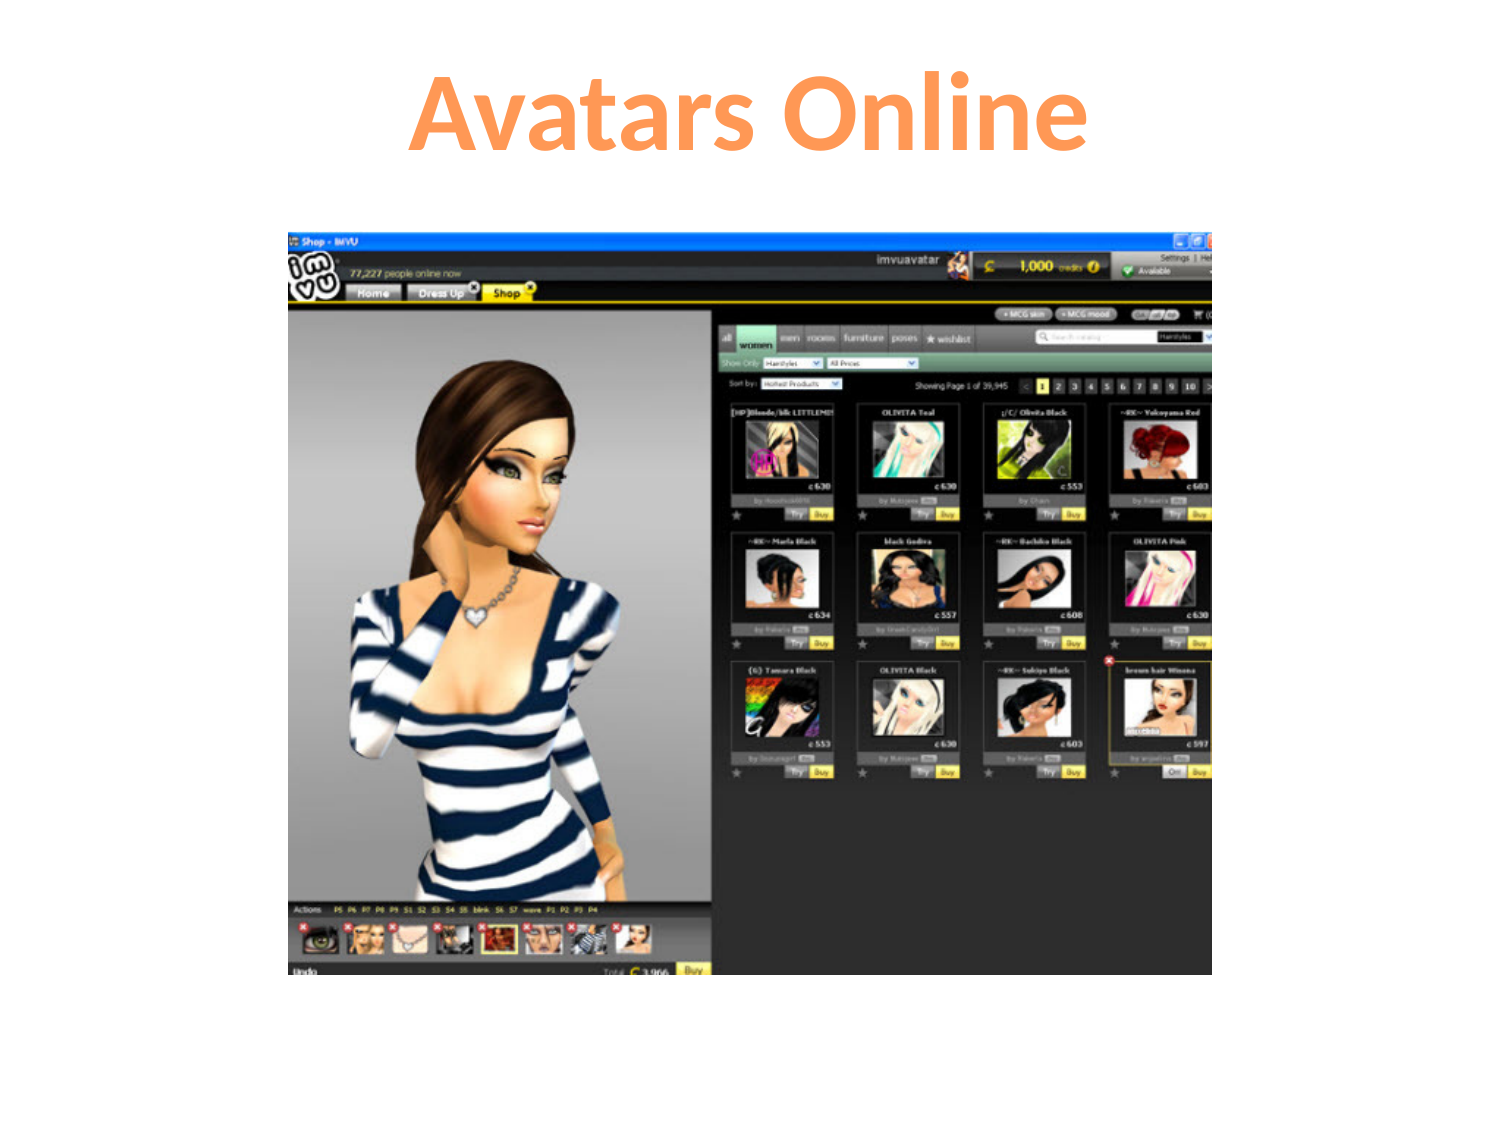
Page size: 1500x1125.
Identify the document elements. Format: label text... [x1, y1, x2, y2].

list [288, 231, 1212, 975]
text_box Avatars Online [393, 30, 1107, 181]
